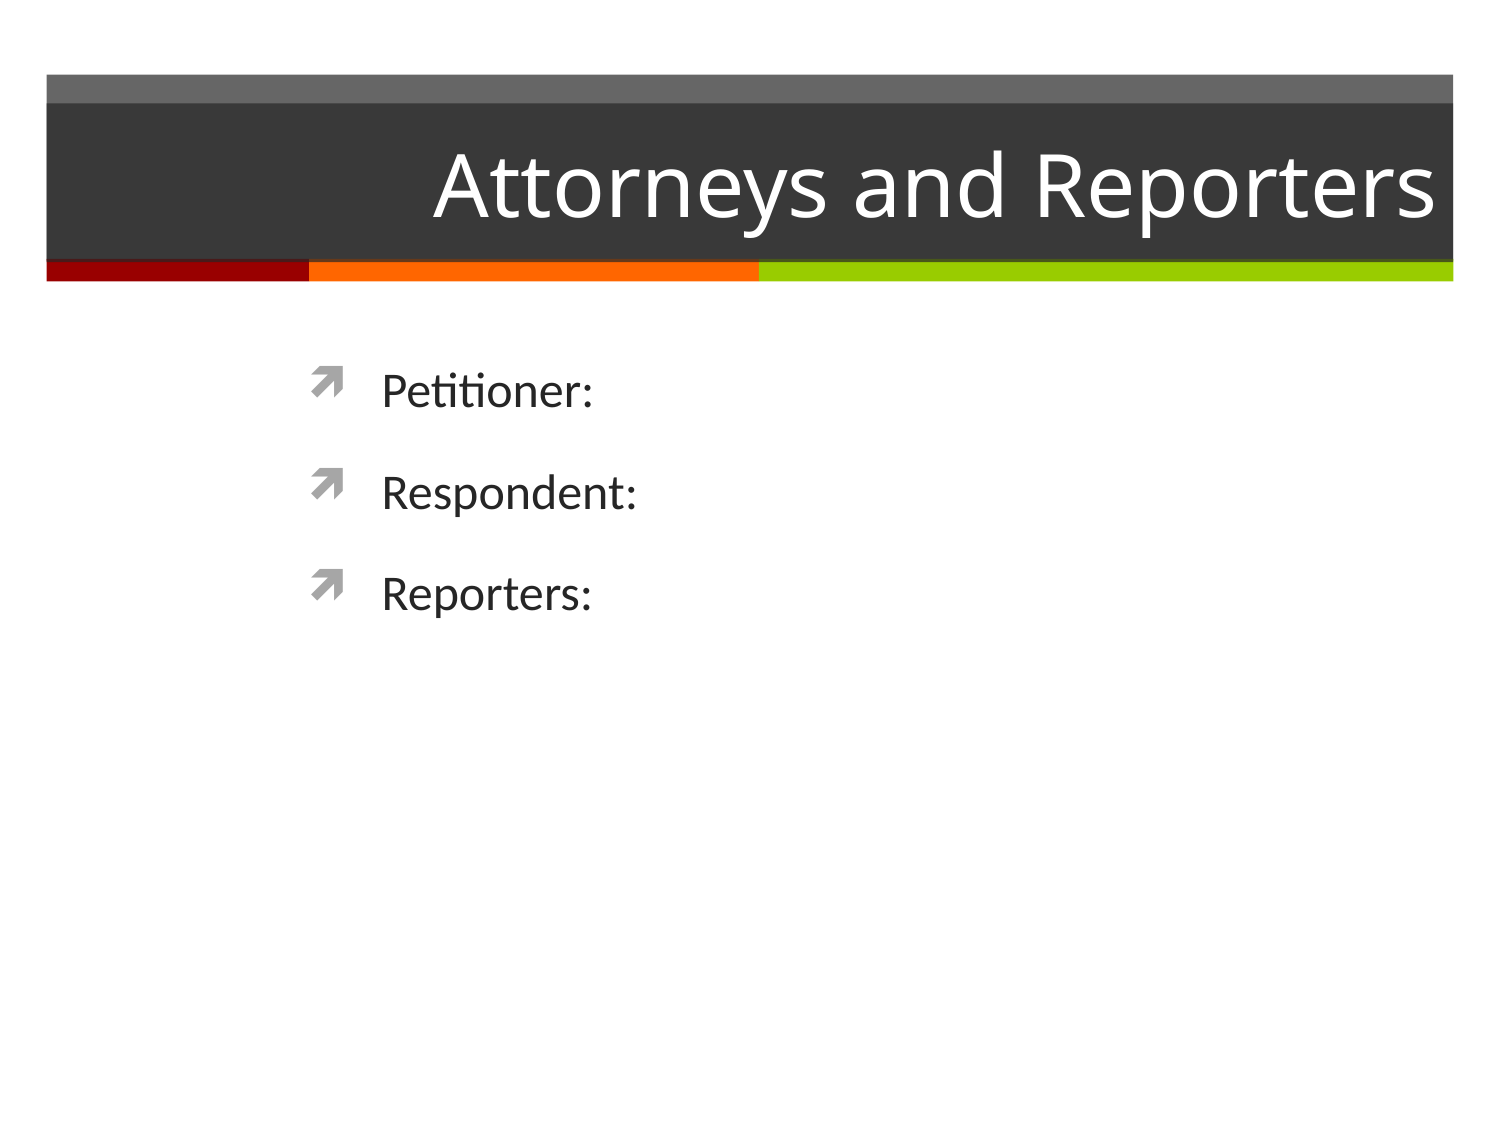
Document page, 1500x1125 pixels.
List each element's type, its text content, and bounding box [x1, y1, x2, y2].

title Attorneys and Reporters [46, 103, 1454, 263]
list Petitioner: Respondent: Reporters: [292, 350, 1454, 1005]
